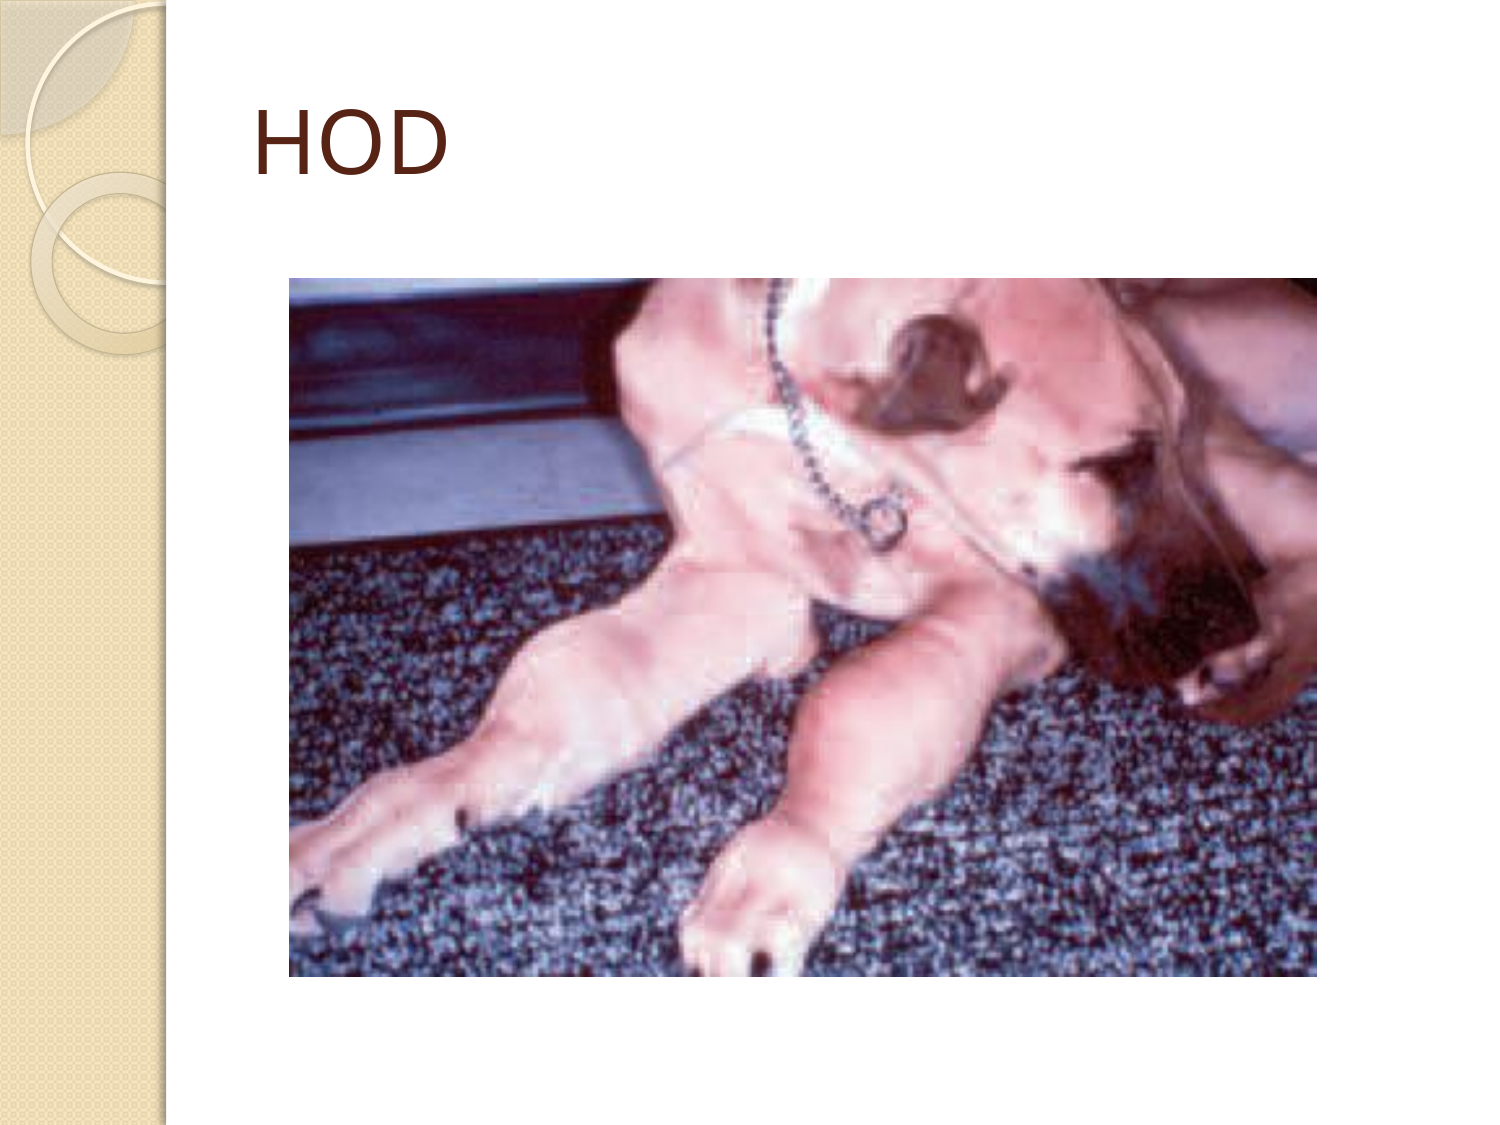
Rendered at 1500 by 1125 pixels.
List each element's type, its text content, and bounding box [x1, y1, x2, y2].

title HOD [235, 45, 1466, 233]
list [288, 278, 1318, 978]
